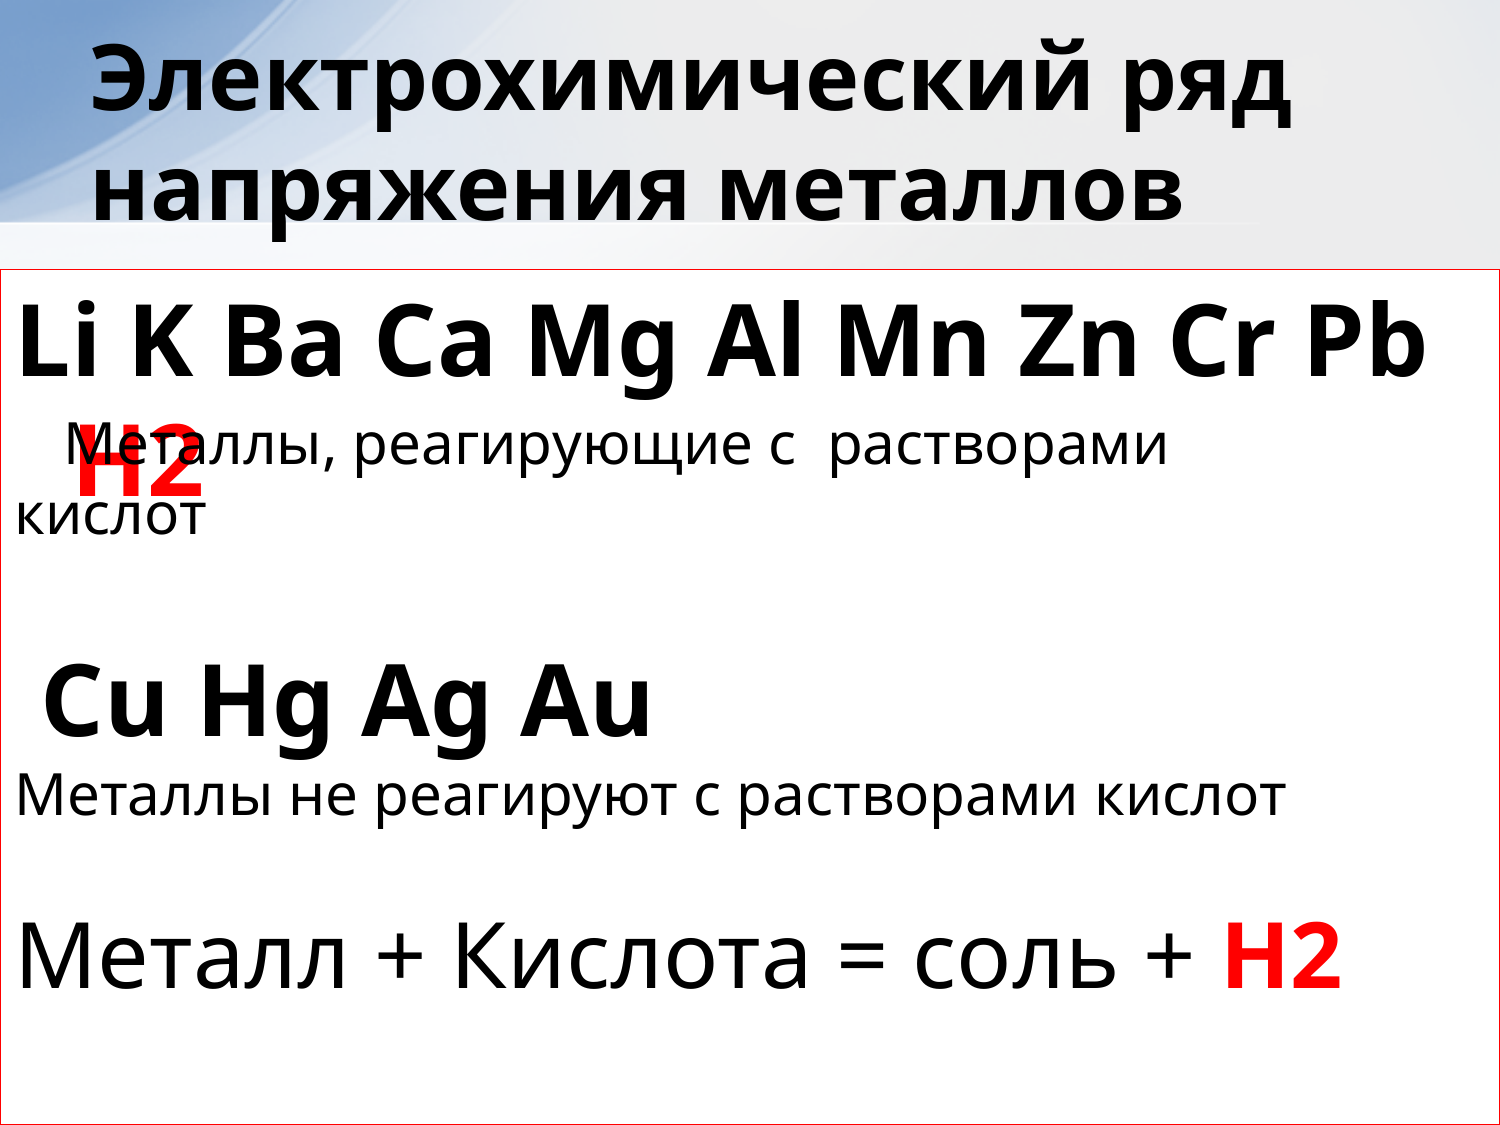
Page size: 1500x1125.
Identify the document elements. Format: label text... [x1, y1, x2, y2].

text_box Металлы, реагирующие с растворами кислот [0, 398, 1254, 554]
list Li K Ba Ca Mg Al Mn Zn Cr Pb H2 Cu Hg Ag Au Металлы не реагируют с растворами кислот Металл + Кислота = соль + H2 [0, 269, 1500, 1125]
picture [0, 0, 1500, 269]
title Электрохимический ряд напряжения металлов [75, 58, 1425, 247]
